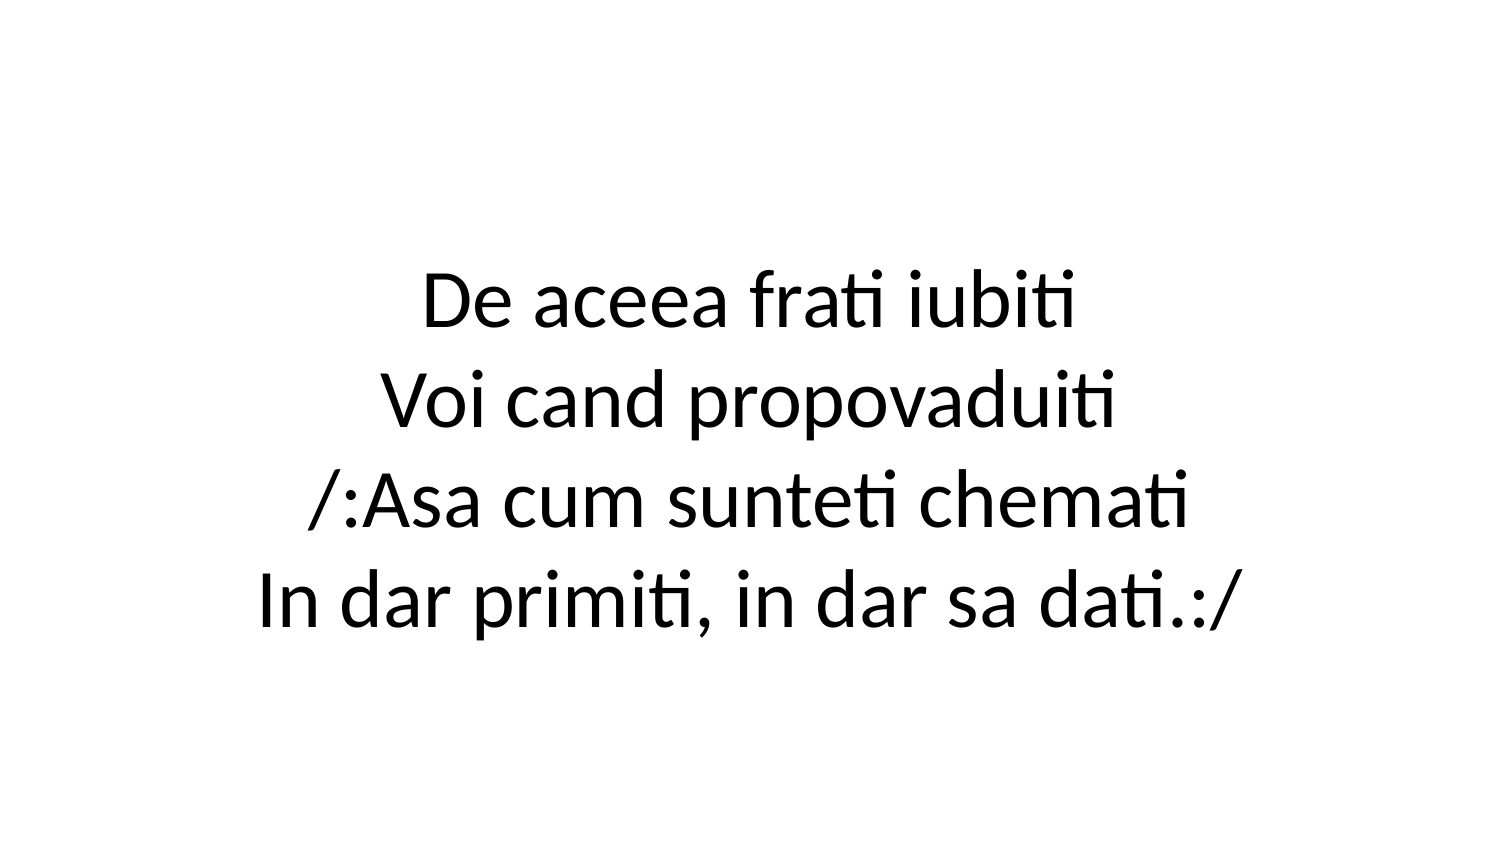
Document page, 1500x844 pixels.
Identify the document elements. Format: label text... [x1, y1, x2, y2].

text_box De aceea frati iubiti Voi cand propovaduiti /:Asa cum sunteti chemati In dar primiti, in dar sa dati.:/ [241, 192, 1259, 652]
